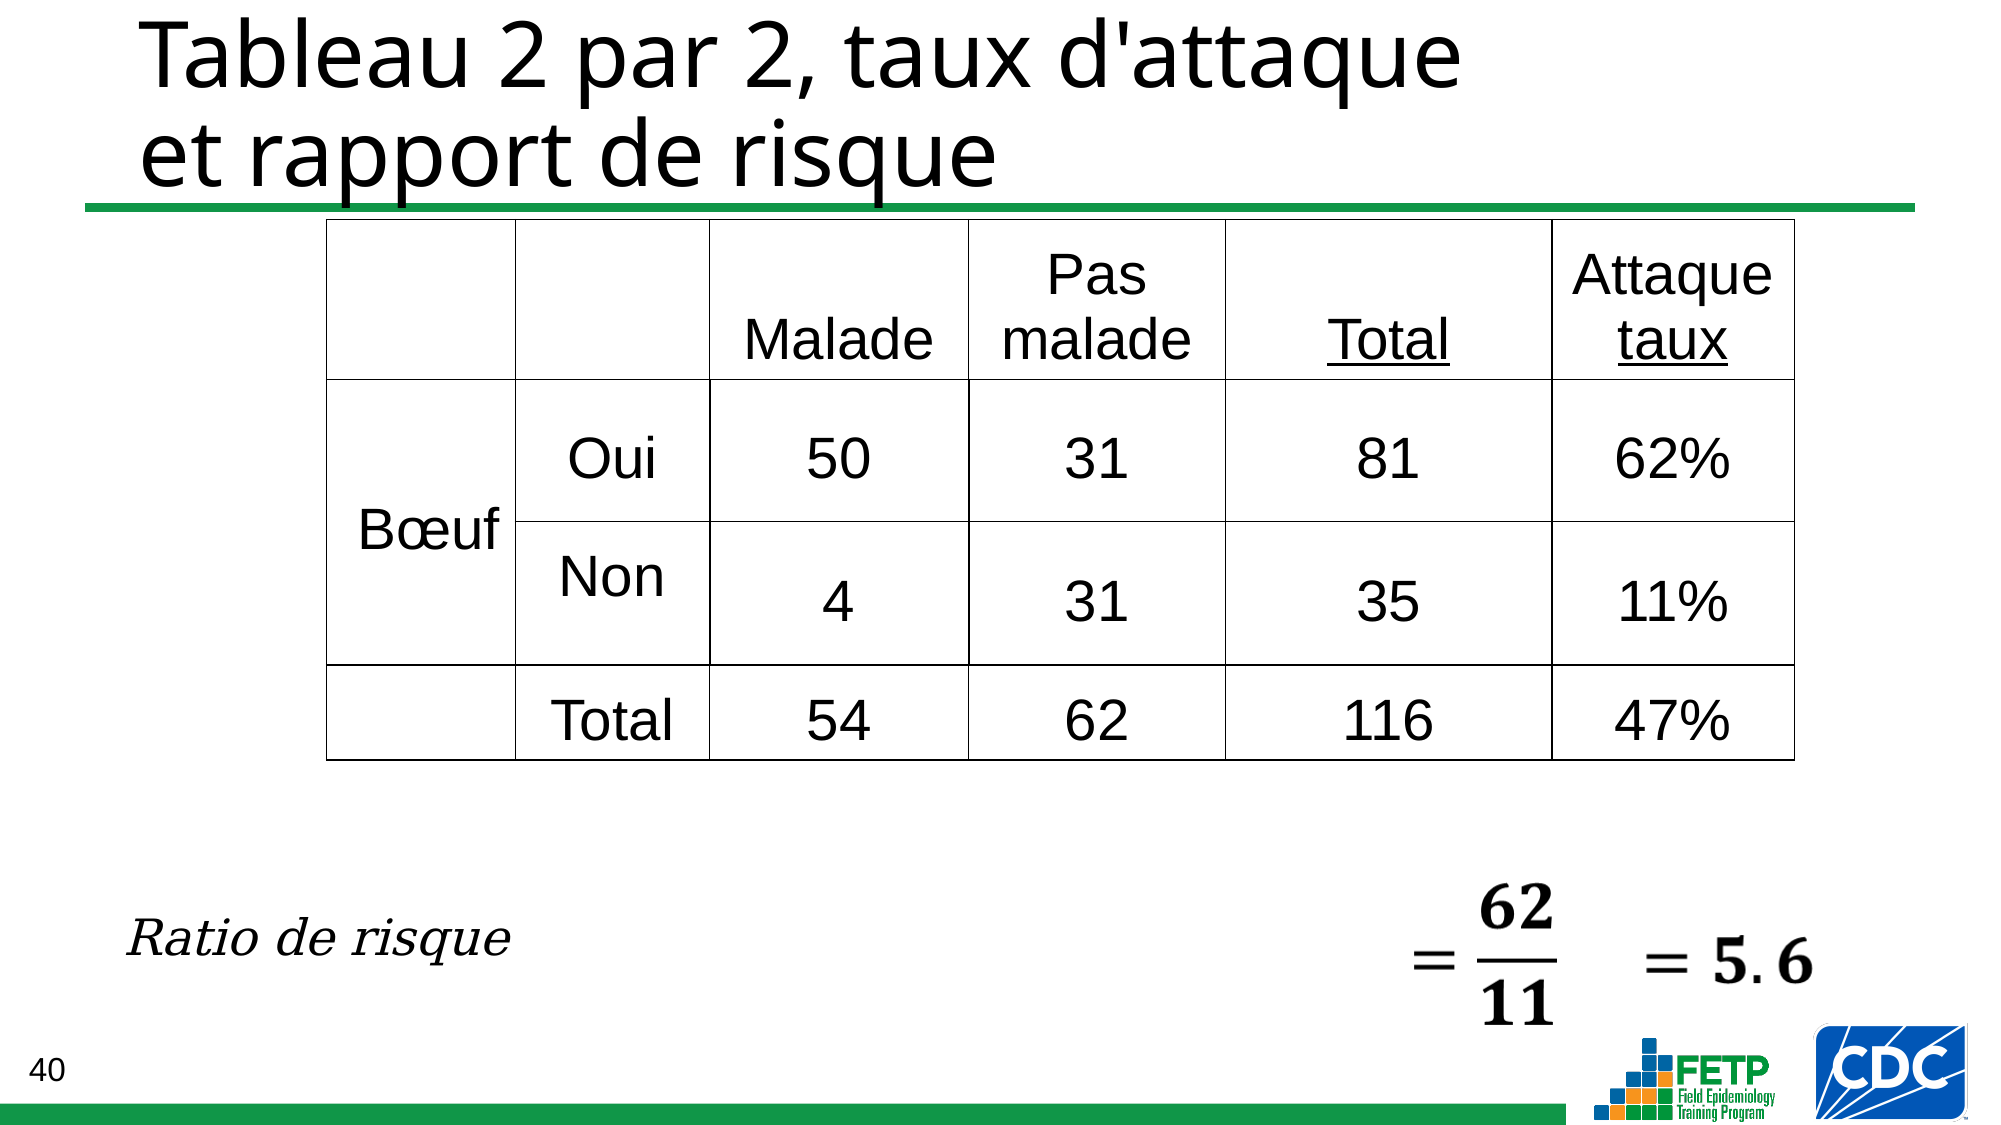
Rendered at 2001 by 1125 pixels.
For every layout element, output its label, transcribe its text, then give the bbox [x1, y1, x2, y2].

table_cell 50 [711, 380, 968, 521]
table_cell 54 [710, 666, 968, 759]
table_cell 31 [970, 380, 1225, 521]
table_header Attaque taux [1553, 220, 1794, 379]
table_cell 4 [711, 522, 968, 664]
table_cell 47% [1553, 666, 1794, 759]
table_cell [327, 666, 515, 759]
text_box [1314, 810, 1670, 1053]
picture [1813, 1023, 1968, 1122]
table_header Total [1226, 220, 1551, 379]
table_cell 62 [969, 666, 1225, 759]
table_cell 31 [970, 522, 1225, 664]
text_box Tableau 2 par 2, taux d'attaque et rapport de risque [123, 12, 1863, 214]
table_header [327, 220, 515, 379]
table_cell 62% [1553, 380, 1794, 521]
table_cell Oui [516, 380, 709, 521]
table_header Malade [710, 220, 968, 379]
table_cell Bœuf [327, 380, 515, 664]
table_cell 81 [1226, 380, 1551, 521]
table_cell Non [516, 522, 709, 664]
picture [1594, 1038, 1775, 1122]
table_header [516, 220, 709, 379]
table_cell 35 [1226, 522, 1551, 664]
table_cell Total [516, 666, 709, 759]
table_header Pas malade [969, 220, 1225, 379]
text_box [1560, 883, 1916, 1024]
table_cell 116 [1226, 666, 1551, 759]
table_cell 11% [1553, 522, 1794, 664]
